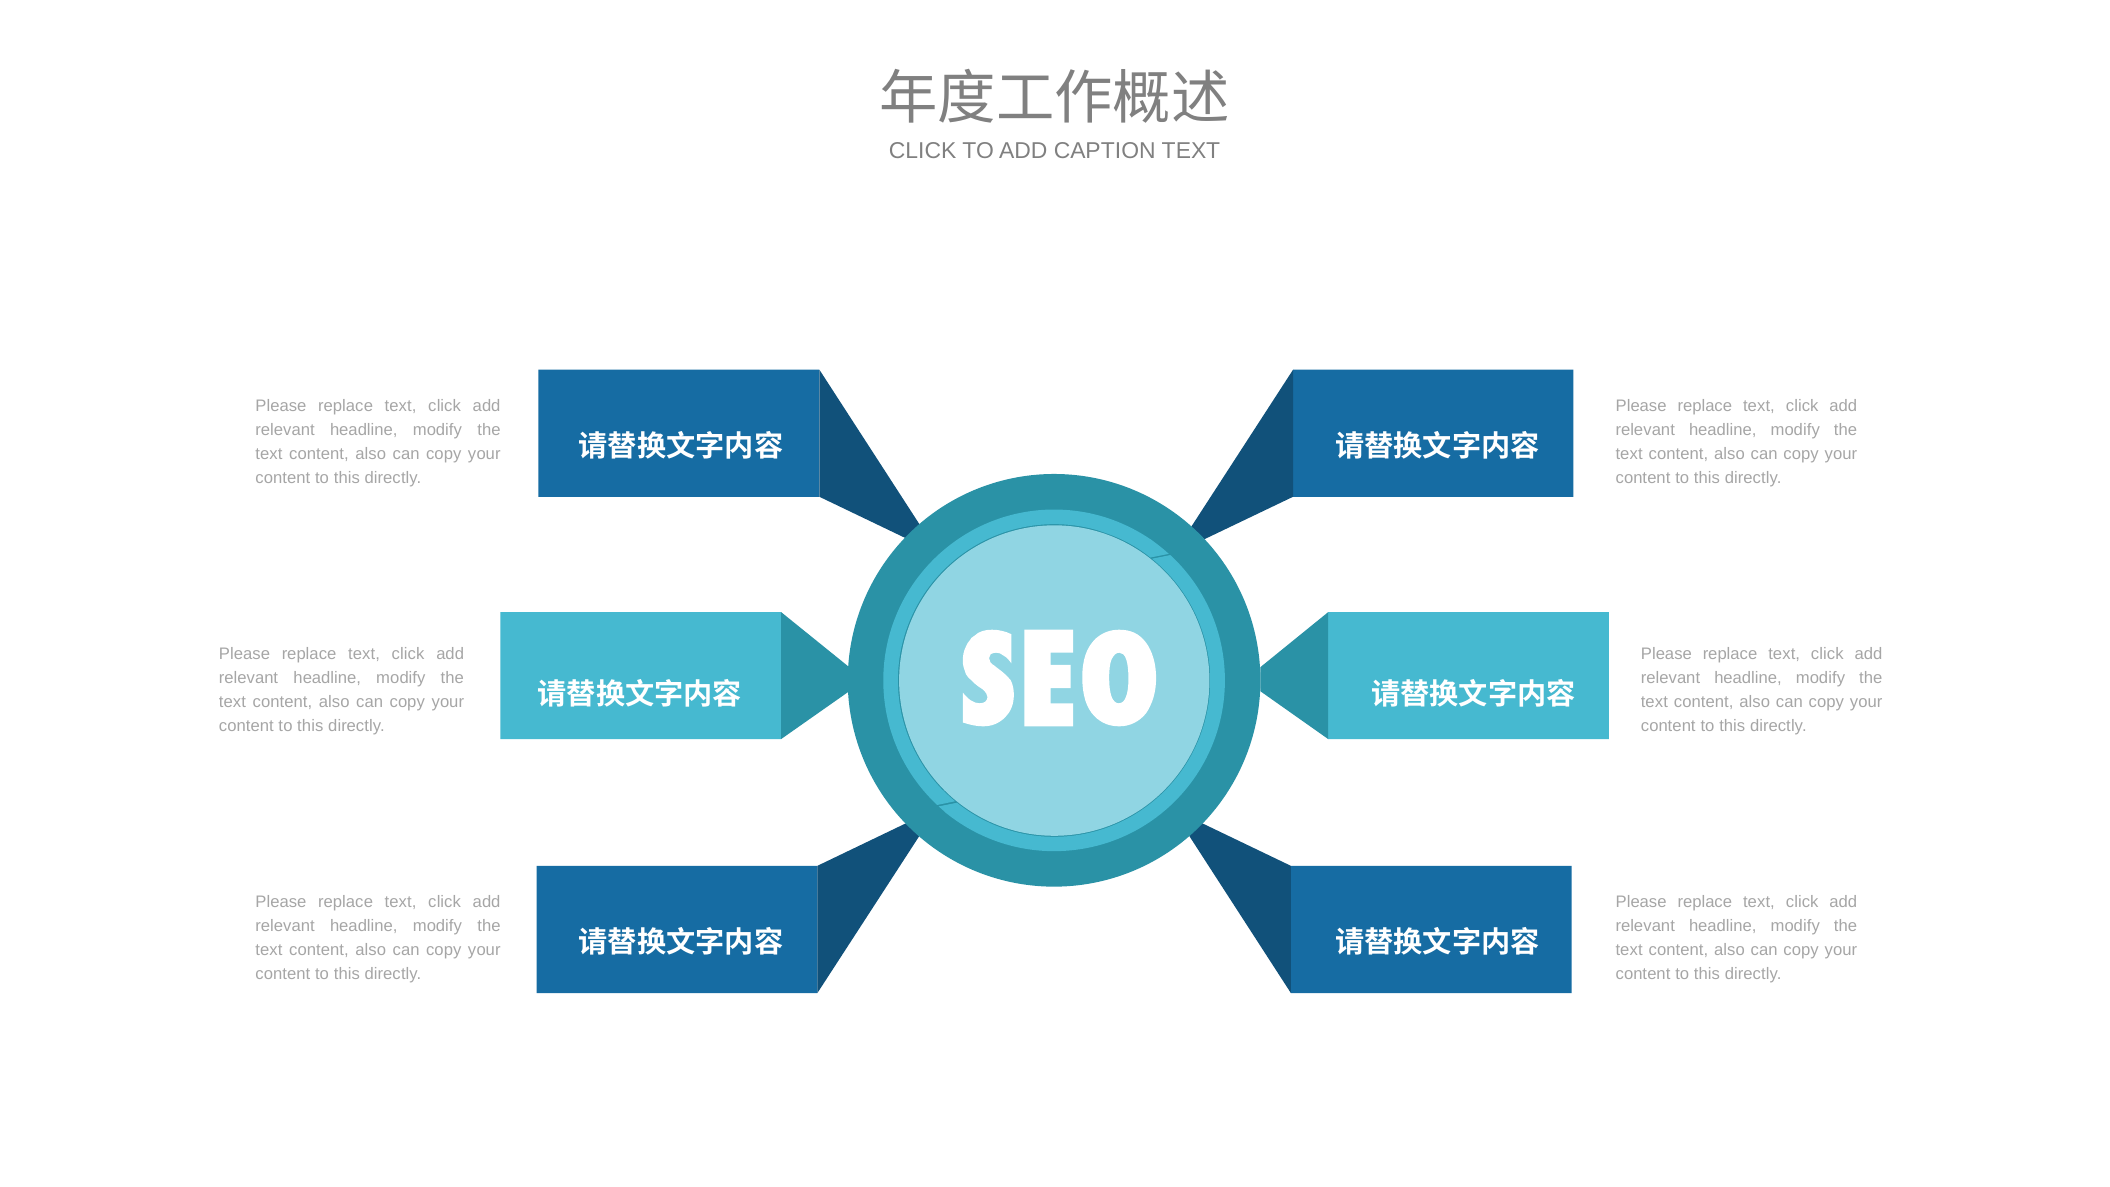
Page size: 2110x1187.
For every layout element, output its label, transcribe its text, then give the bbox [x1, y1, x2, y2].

text_box Please replace text, click add relevant headline, modify the text content, also can copy your content to this directly. [240, 879, 500, 991]
text_box Please replace text, click add relevant headline, modify the text content, also can copy your content to this directly. [1609, 879, 1873, 991]
text_box Please replace text, click add relevant headline, modify the text content, also can copy your content to this directly. [204, 631, 480, 743]
text_box Please replace text, click add relevant headline, modify the text content, also can copy your content to this directly. [240, 383, 500, 494]
text_box Please replace text, click add relevant headline, modify the text content, also can copy your content to this directly. [1609, 383, 1873, 494]
text_box CLICK TO ADD CAPTION TEXT [865, 135, 1245, 163]
text_box 年度工作概述 [865, 60, 1245, 131]
text_box Please replace text, click add relevant headline, modify the text content, also can copy your content to this directly. [1626, 631, 1898, 743]
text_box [500, 369, 1609, 993]
